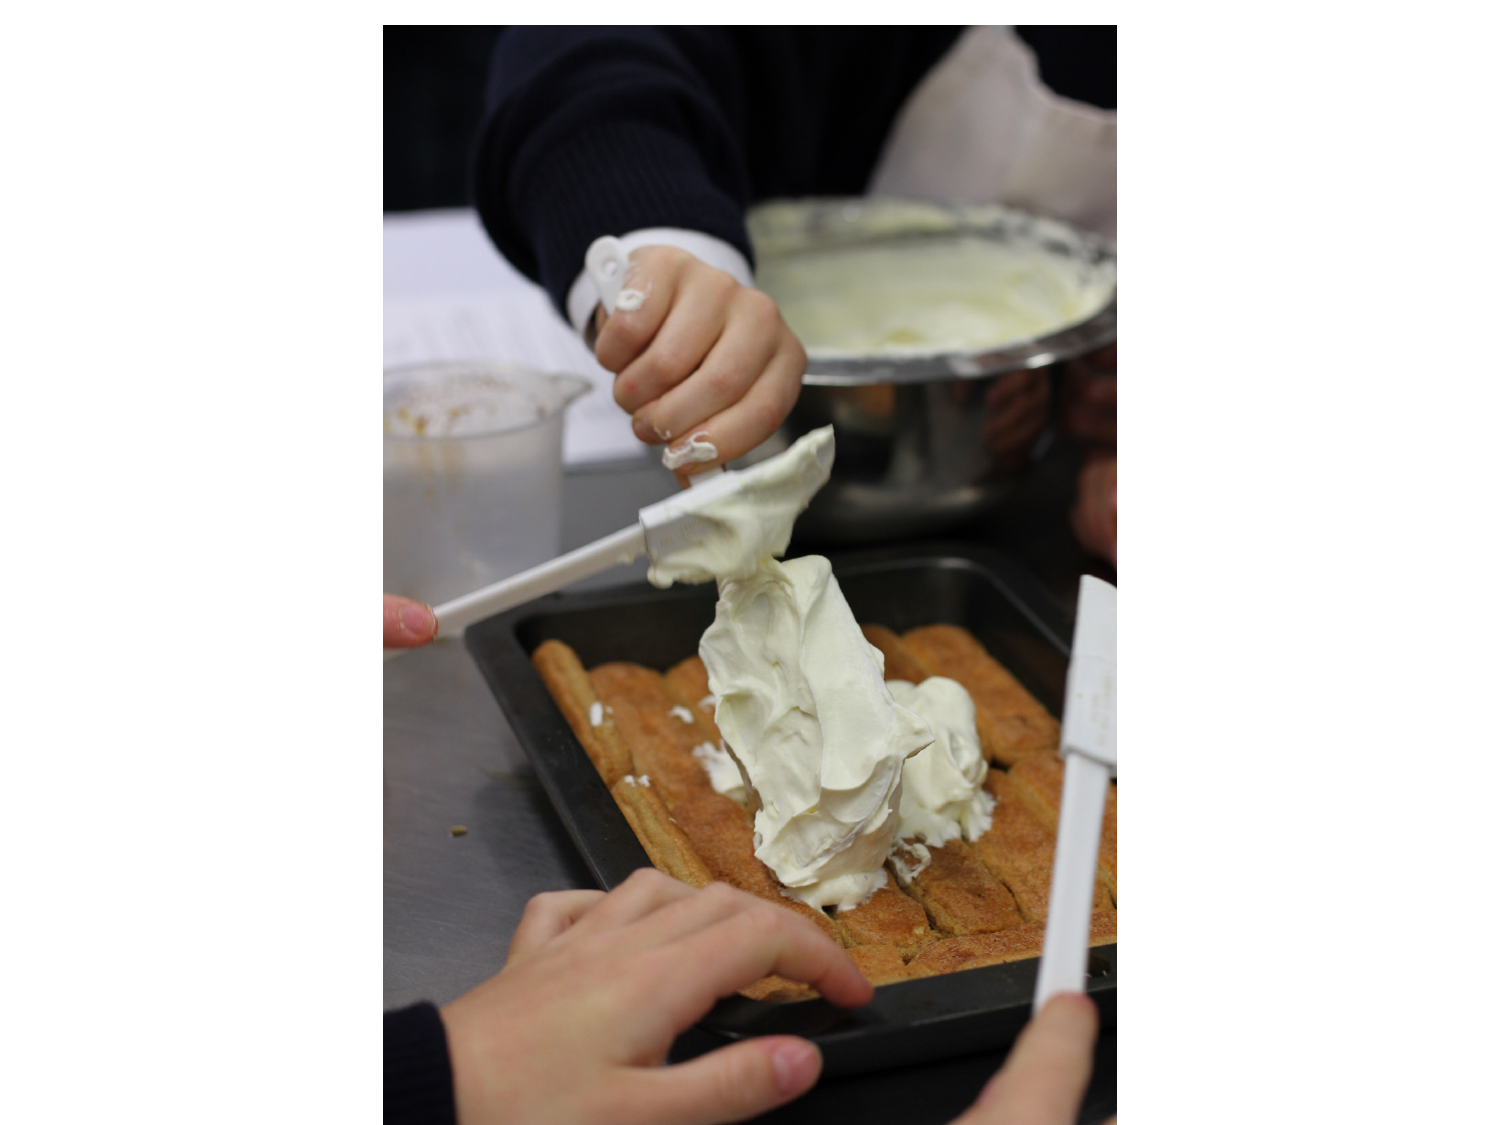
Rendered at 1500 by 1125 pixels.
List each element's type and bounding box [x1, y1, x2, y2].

picture [383, 25, 1117, 1125]
